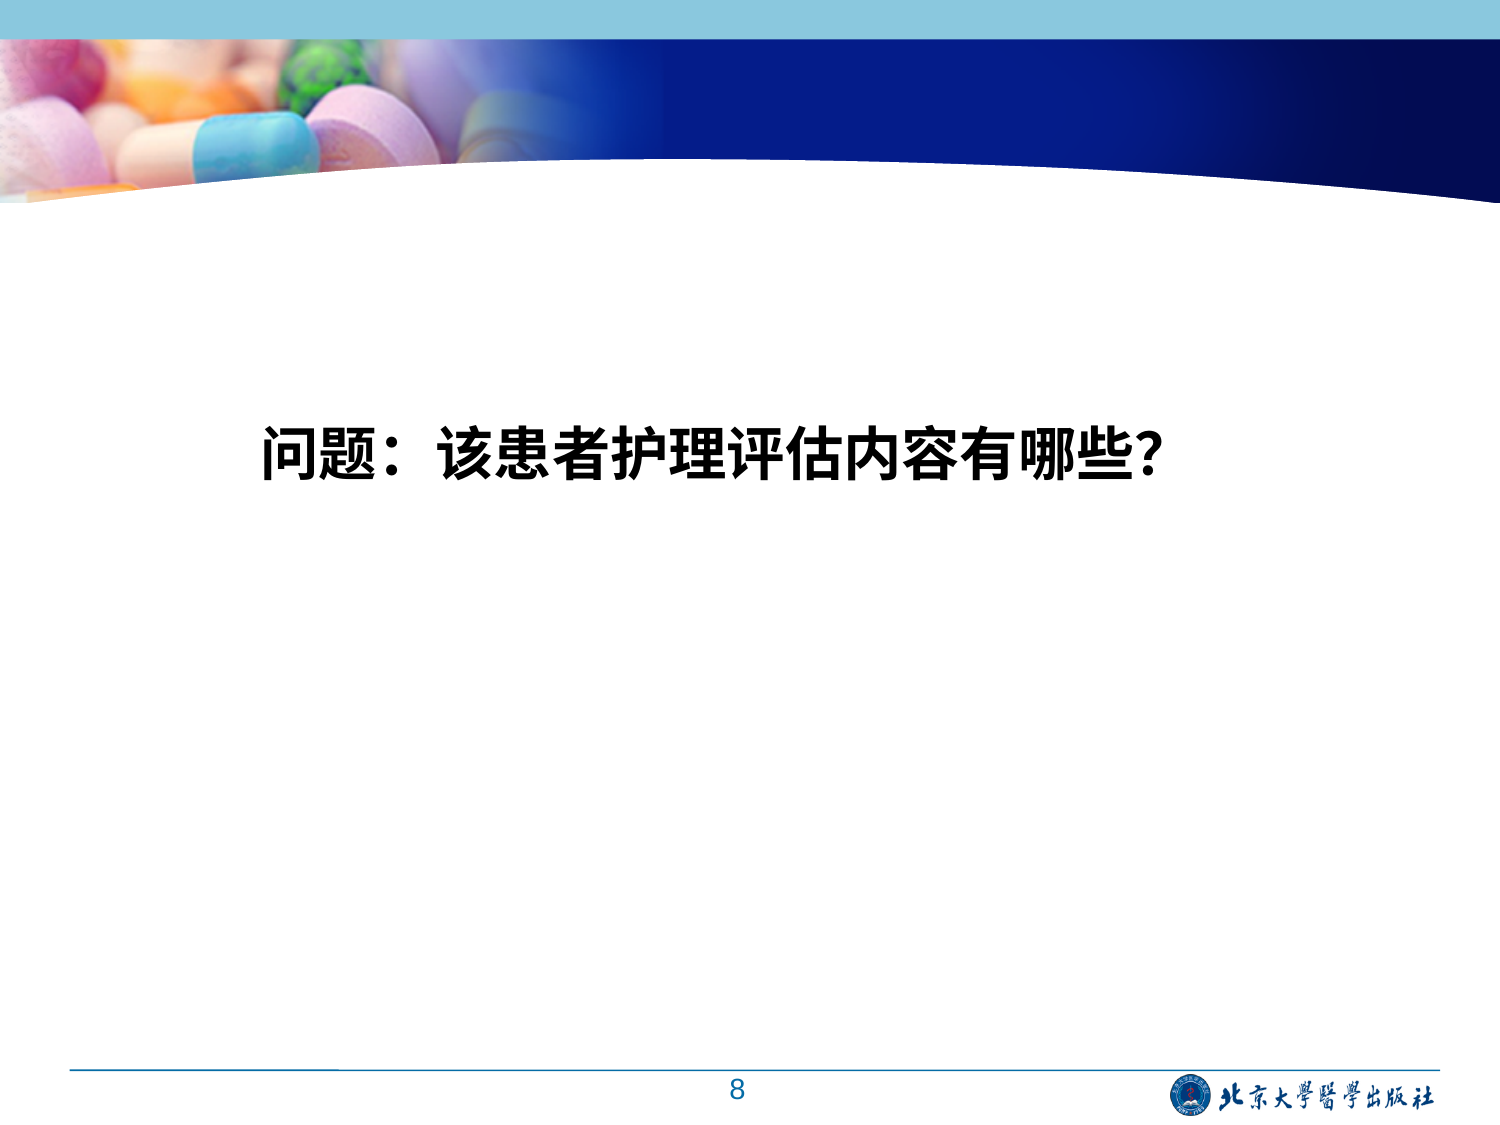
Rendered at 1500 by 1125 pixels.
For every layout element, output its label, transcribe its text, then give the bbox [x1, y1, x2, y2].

picture [1170, 1074, 1436, 1118]
picture [0, 40, 1500, 203]
text_box 问题：该患者护理评估内容有哪些？ [246, 410, 1289, 495]
slide_number 8 [562, 1062, 913, 1114]
